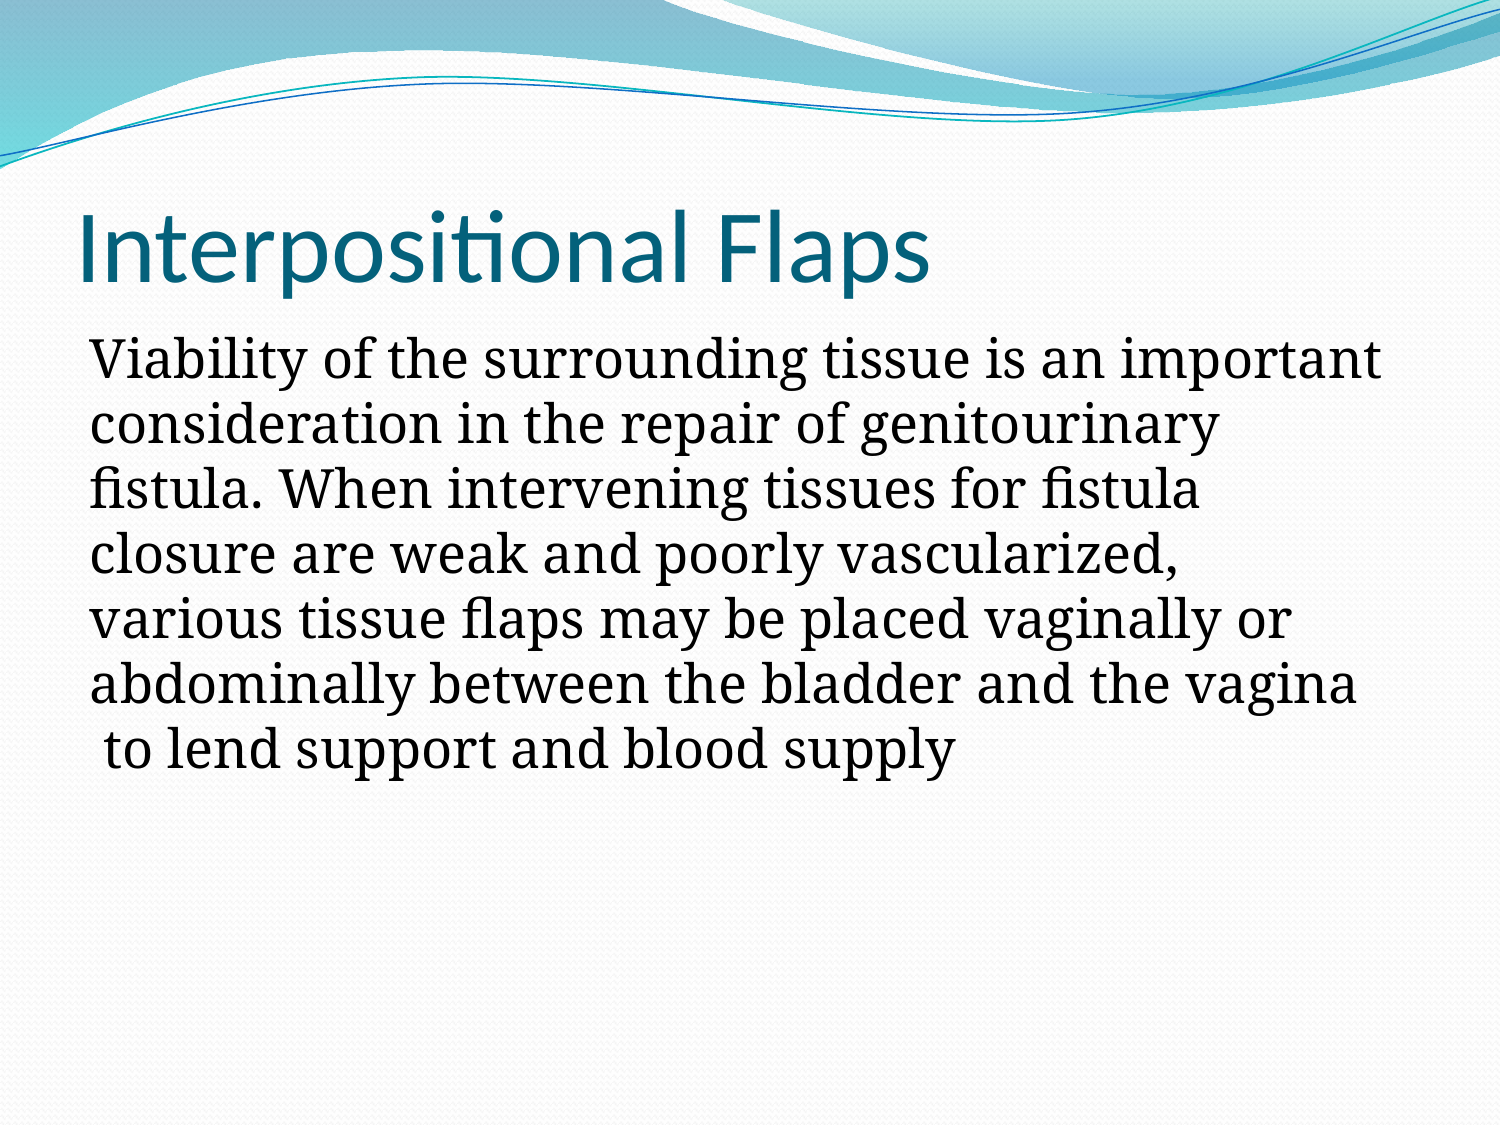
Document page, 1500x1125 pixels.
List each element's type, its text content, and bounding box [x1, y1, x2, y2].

title Interpositional Flaps [75, 115, 1425, 303]
list Viability of the surrounding tissue is an important consideration in the repair of genitourinary fistula. When intervening tissues for fistula closure are weak and poorly vascularized, various tissue flaps may be placed vaginally or abdominally between the bladder and the vagina to lend support and blood supply [75, 317, 1425, 1038]
